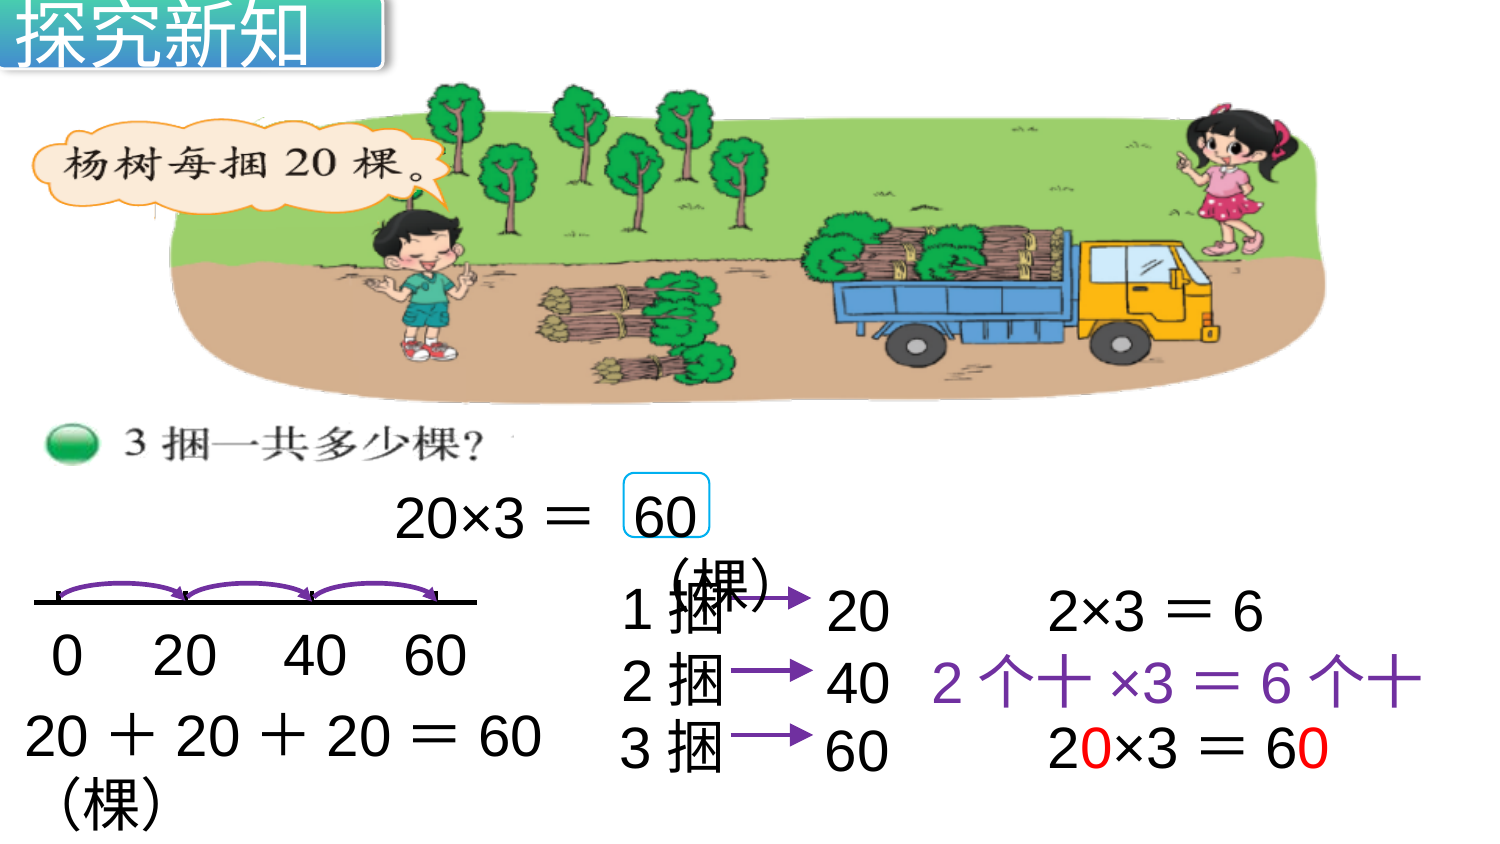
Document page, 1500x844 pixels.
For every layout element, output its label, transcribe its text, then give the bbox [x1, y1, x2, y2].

text_box 40 [811, 638, 916, 705]
text_box 3捆 [604, 702, 744, 788]
text_box 2个十×3＝6个十 [916, 638, 1447, 723]
text_box 60 [809, 705, 949, 790]
text_box 60（棵） [618, 471, 889, 627]
text_box 1捆 [606, 563, 745, 635]
text_box [324, 582, 425, 590]
text_box 2×3＝6 [1032, 565, 1331, 638]
text_box 探究新知 [0, 0, 385, 70]
text_box 2捆 [606, 635, 745, 721]
picture [24, 68, 1330, 406]
picture [37, 421, 514, 467]
text_box 60 [345, 609, 527, 691]
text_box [34, 590, 478, 603]
text_box [70, 582, 174, 590]
text_box 20×3＝60 [1032, 723, 1366, 788]
text_box 20×3＝ [379, 472, 618, 558]
text_box 20 [811, 565, 950, 638]
text_box 40 [248, 609, 345, 691]
text_box [198, 582, 300, 590]
text_box 20 [121, 609, 248, 691]
text_box 20＋20＋20＝60（棵） [9, 691, 691, 844]
text_box 0 [37, 609, 100, 691]
